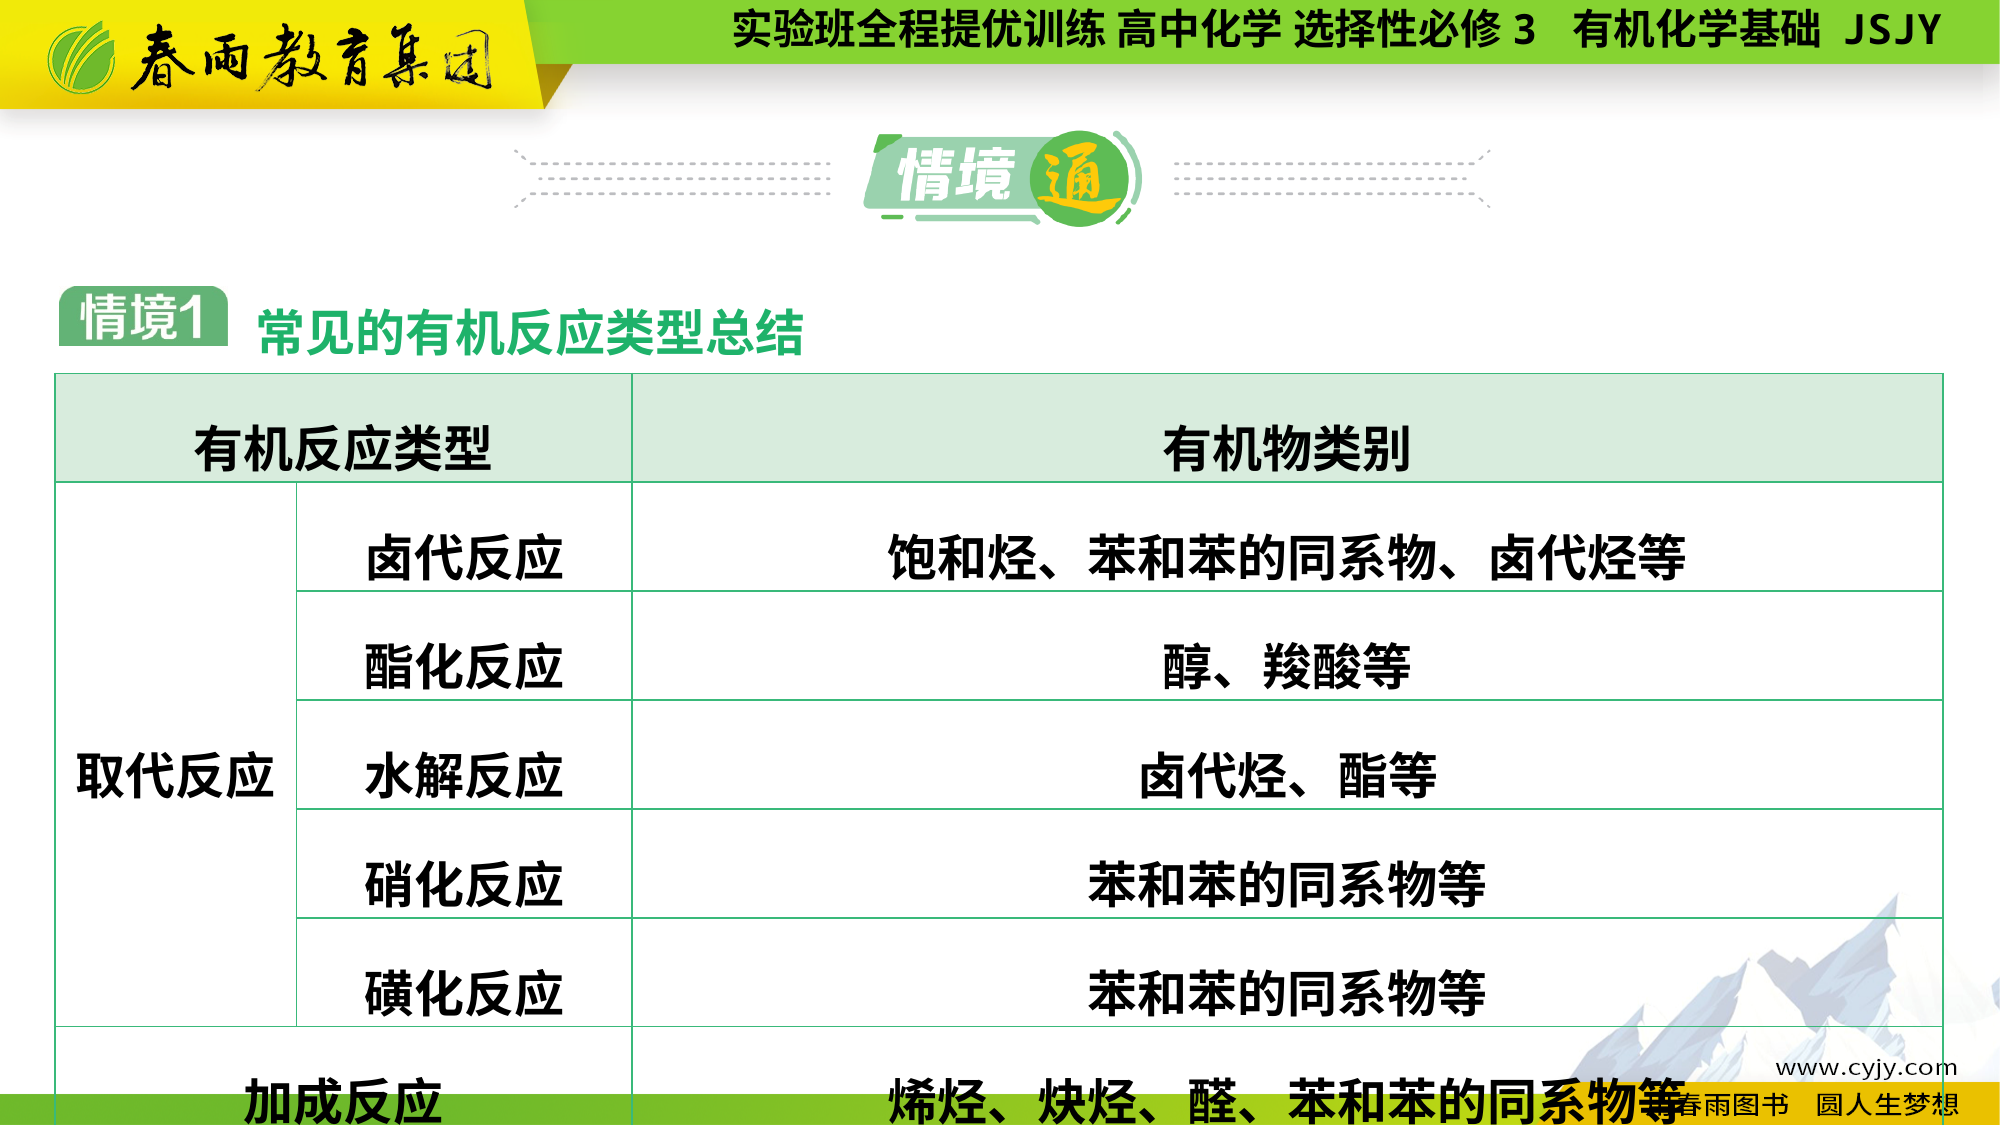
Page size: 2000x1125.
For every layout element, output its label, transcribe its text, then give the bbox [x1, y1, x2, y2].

table_header 有机物类别 [633, 374, 1942, 481]
table_cell 取代反应 [56, 483, 296, 1026]
table_cell 加成反应 [56, 1027, 631, 1125]
table_cell 硝化反应 [297, 810, 631, 917]
table_cell 卤代烃、酯等 [633, 701, 1942, 808]
table_cell 烯烃、炔烃、醛、苯和苯的同系物等 [633, 1027, 1942, 1125]
table_cell 醇、羧酸等 [633, 592, 1942, 699]
table_cell 苯和苯的同系物等 [633, 919, 1942, 1026]
table_cell 磺化反应 [297, 919, 631, 1026]
list 常见的有机反应类型总结 1.常见有机反应类型与有机物类别的关系 [59, 263, 1944, 373]
table_header 有机反应类型 [56, 374, 631, 481]
table_cell 酯化反应 [297, 592, 631, 699]
table_cell 苯和苯的同系物等 [633, 810, 1942, 917]
table_cell 饱和烃、苯和苯的同系物、卤代烃等 [633, 483, 1942, 590]
picture [0, 0, 2000, 1125]
table_cell 卤代反应 [297, 483, 631, 590]
table_cell 水解反应 [297, 701, 631, 808]
